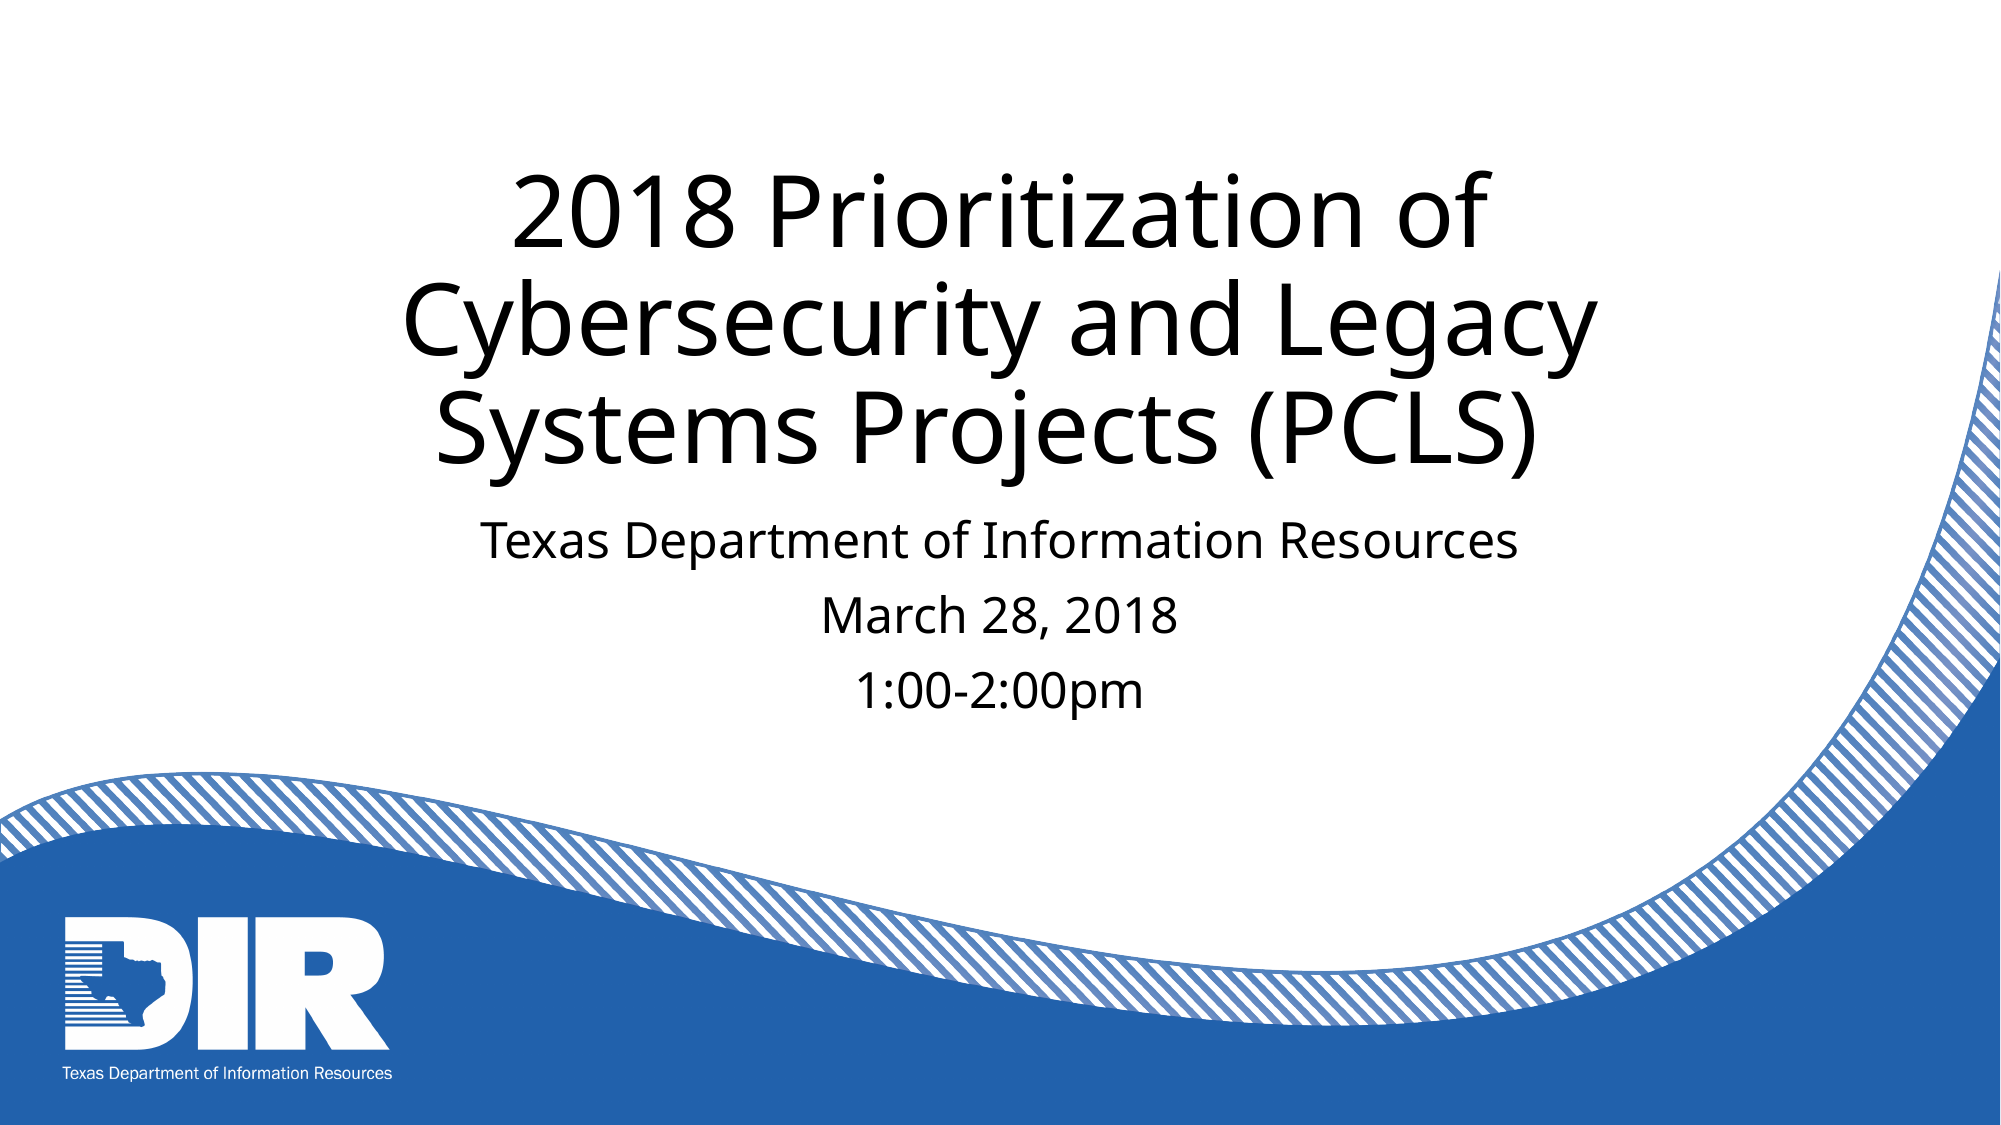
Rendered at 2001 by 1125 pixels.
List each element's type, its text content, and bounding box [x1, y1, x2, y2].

title 2018 Prioritization of Cybersecurity and Legacy Systems Projects (PCLS) [249, 100, 1750, 493]
subtitle Texas Department of Information Resources March 28, 2018 1:00-2:00pm [249, 507, 1750, 780]
picture [0, 0, 2001, 1125]
